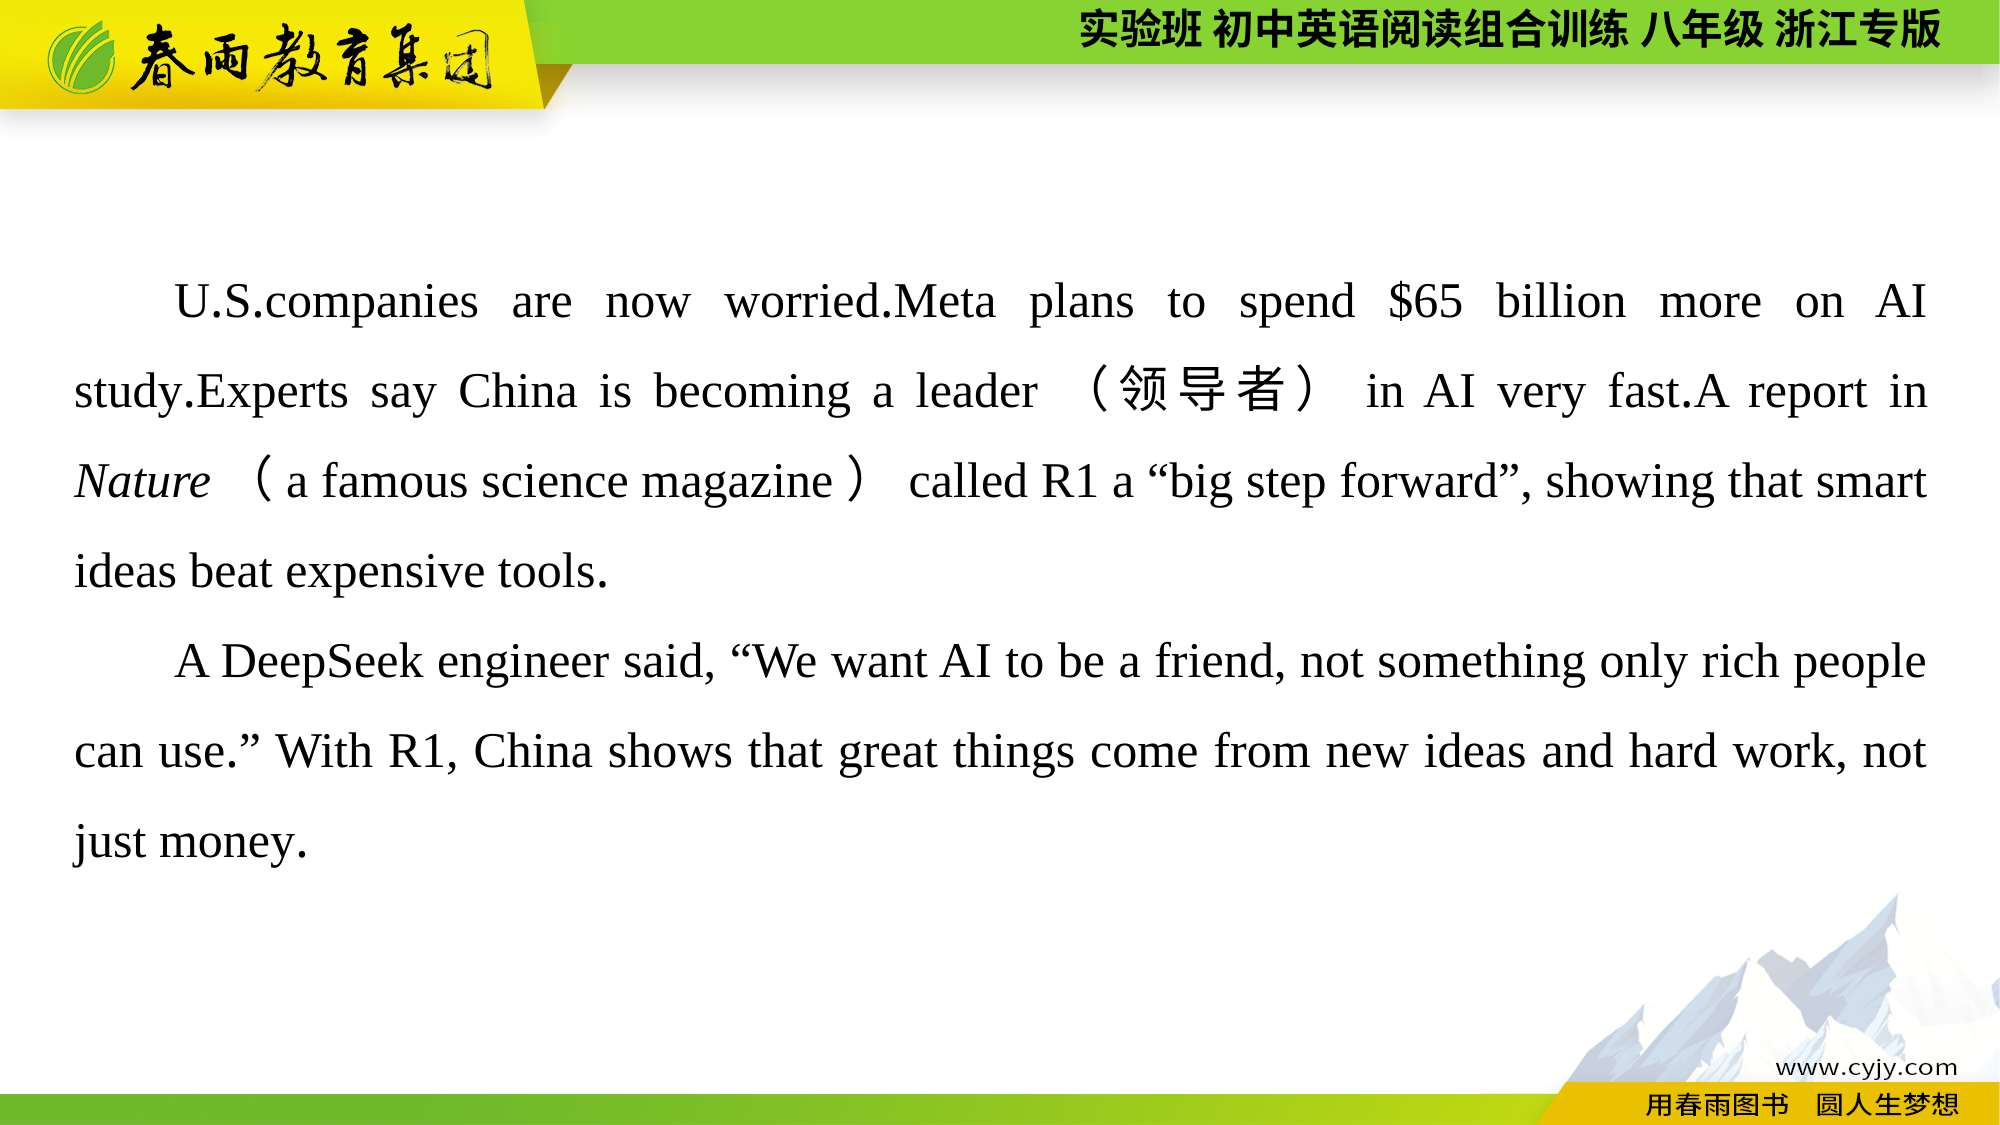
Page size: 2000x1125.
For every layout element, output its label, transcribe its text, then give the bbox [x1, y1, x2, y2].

picture [0, 0, 2000, 1125]
list U.S.companies are now worried.Meta plans to spend $65 billion more on AI study.Experts say China is becoming a leader（领导者）in AI very fast.A report in Nature（a famous science magazine）called R1 a “big step forward”, showing that smart ideas beat expensive tools. A DeepSeek engineer said, “We want AI to be a friend, not something only rich people can use.” With R1, China shows that great things come from new ideas and hard work, not just money. [59, 229, 1944, 870]
